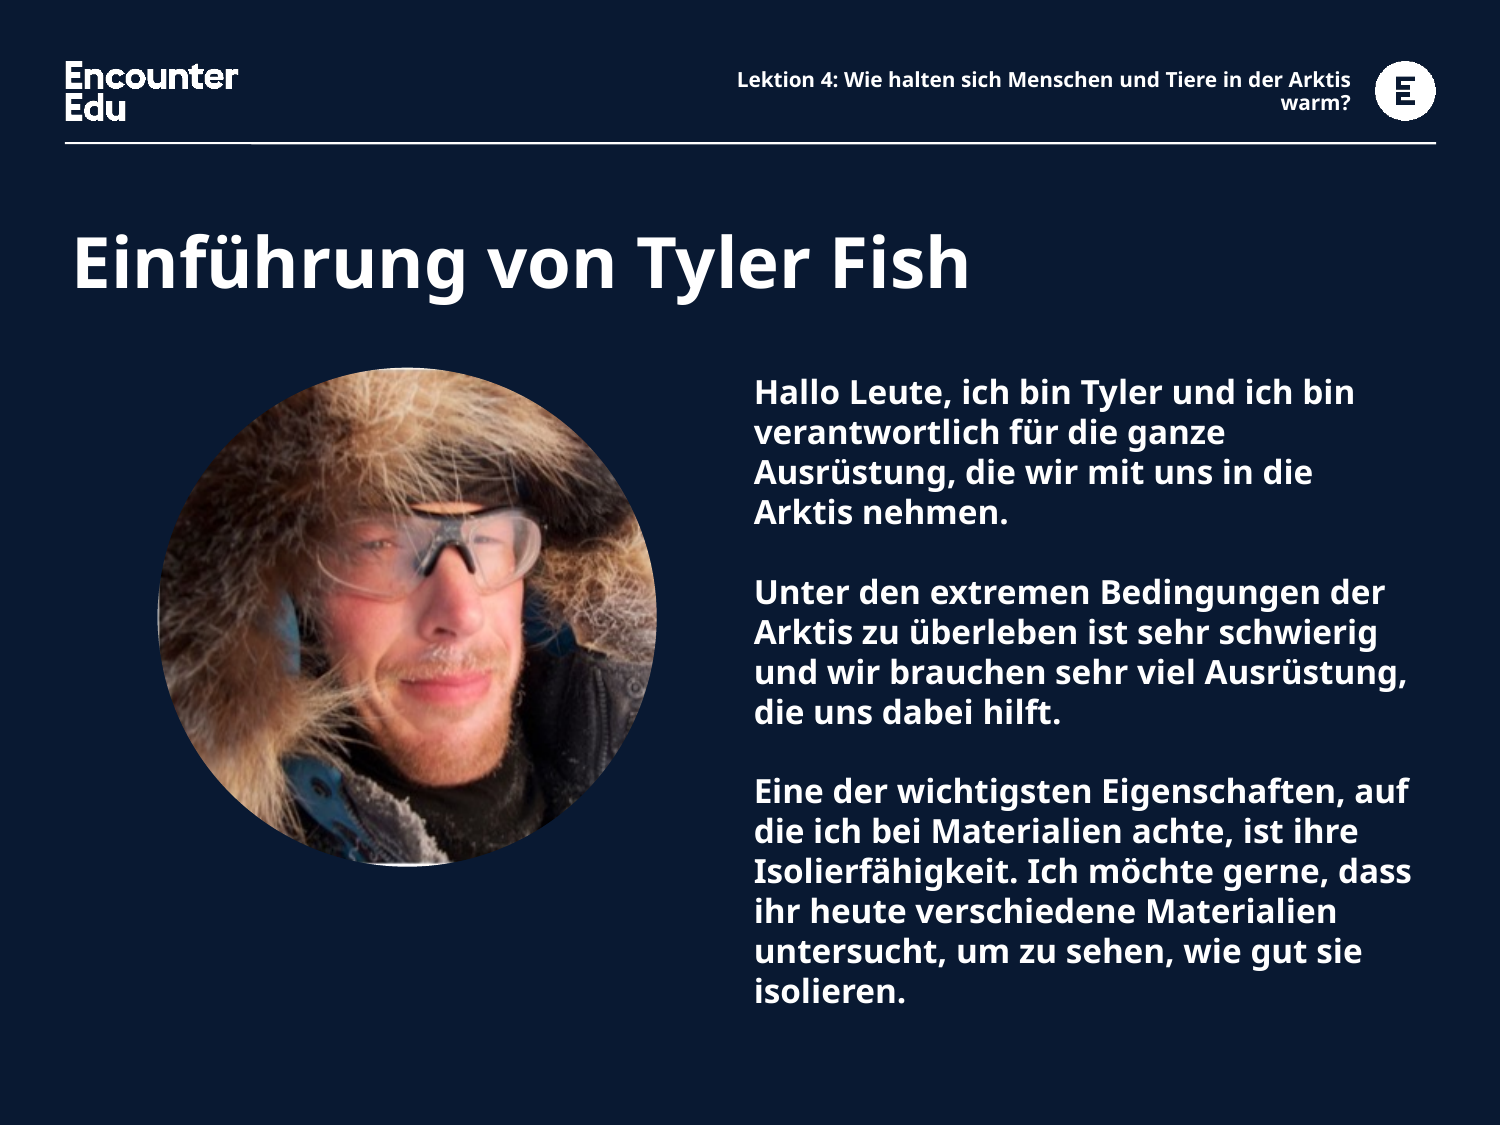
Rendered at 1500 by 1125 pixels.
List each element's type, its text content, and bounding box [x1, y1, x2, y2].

title Lektion 4: Wie halten sich Menschen und Tiere in der Arktis warm? [675, 71, 1359, 113]
text_box Einführung von Tyler Fish [64, 163, 1415, 368]
text_box [157, 367, 657, 867]
text_box Hallo Leute, ich bin Tyler und ich bin verantwortlich für die ganze Ausrüstung, die wir mit uns in die Arktis nehmen. Unter den extremen Bedingungen der Arktis zu überleben ist sehr schwierig und wir brauchen sehr viel Ausrüstung, die uns dabei hilft. Eine der wichtigsten Eigenschaften, auf die ich bei Materialien achte, ist ihre Isolierfähigkeit. Ich möchte gerne, dass ihr heute verschiedene Materialien untersucht, um zu sehen, wie gut sie isolieren. [749, 367, 1427, 1014]
picture [61, 59, 243, 122]
picture [1373, 59, 1437, 122]
